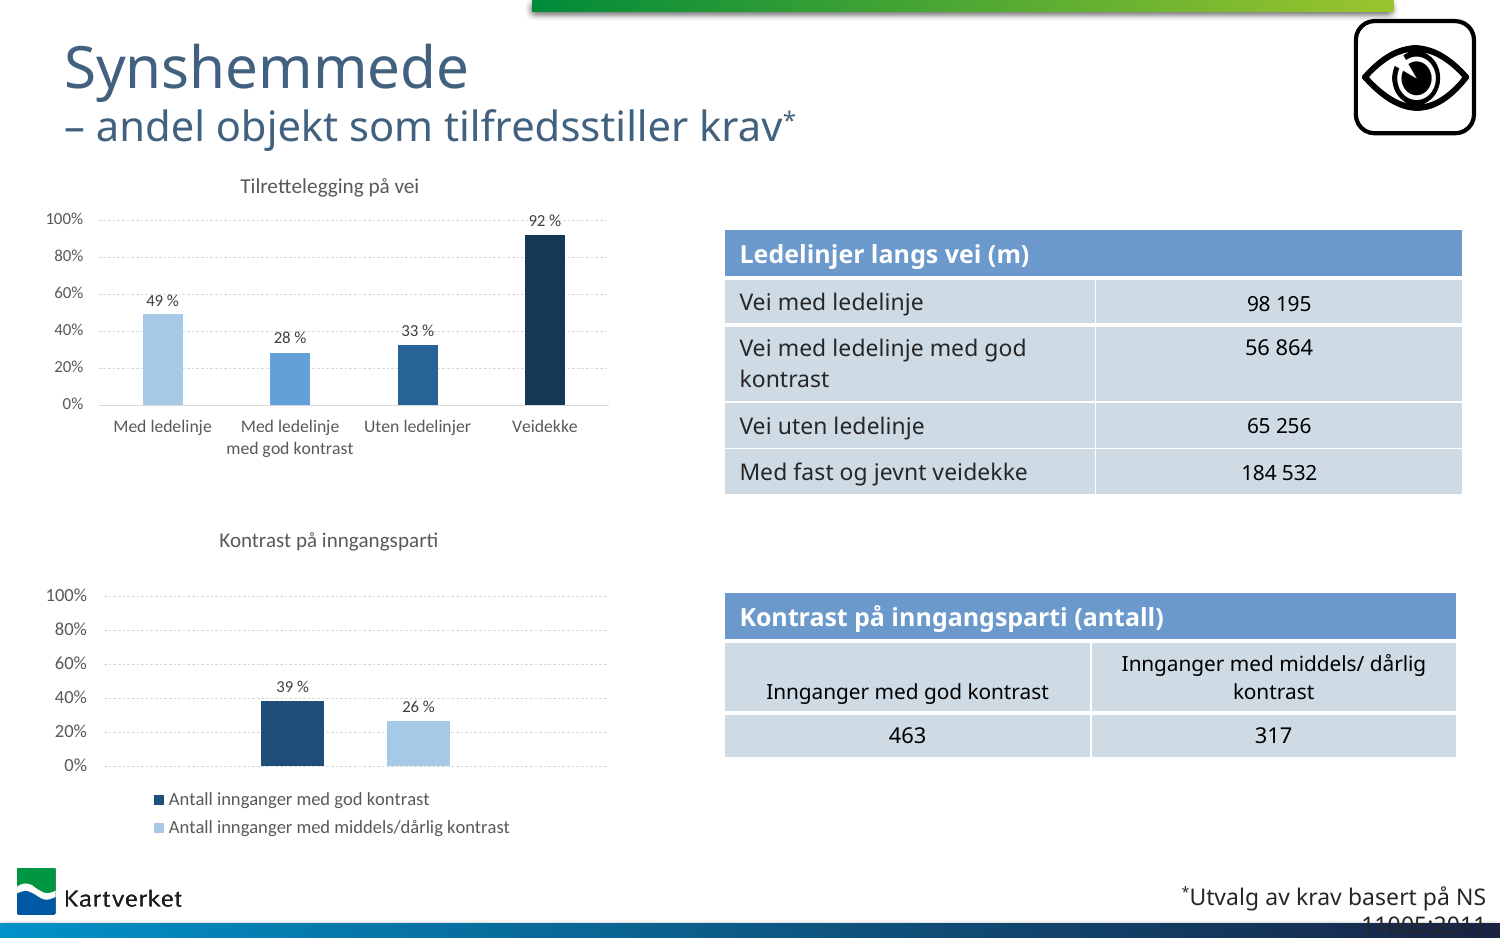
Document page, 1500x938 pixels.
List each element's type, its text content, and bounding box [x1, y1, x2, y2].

text_box *Utvalg av krav basert på NS 11005:2011 [1068, 873, 1500, 938]
table_cell Vei uten ledelinje [725, 403, 1095, 448]
table_cell Vei med ledelinje [725, 280, 1095, 323]
table_cell 463 [725, 715, 1090, 757]
table_cell 317 [1092, 715, 1456, 757]
table_cell Med fast og jevnt veidekke [725, 449, 1095, 494]
picture [41, 166, 619, 492]
table_cell 184 532 [1096, 449, 1462, 494]
table_header Ledelinjer langs vei (m) [725, 230, 1462, 276]
table_cell Innganger med god kontrast [725, 643, 1090, 711]
picture [41, 520, 617, 846]
text_box Synshemmede – andel objekt som tilfredsstiller krav* [49, 24, 1431, 158]
table_cell 56 864 [1096, 327, 1462, 401]
table_cell Vei med ledelinje med god kontrast [725, 327, 1095, 401]
table_cell 98 195 [1096, 280, 1462, 323]
table_header Kontrast på inngangsparti (antall) [725, 593, 1456, 639]
table_cell 65 256 [1096, 403, 1462, 448]
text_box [1355, 20, 1475, 134]
table_cell Innganger med middels/ dårlig kontrast [1092, 643, 1456, 711]
